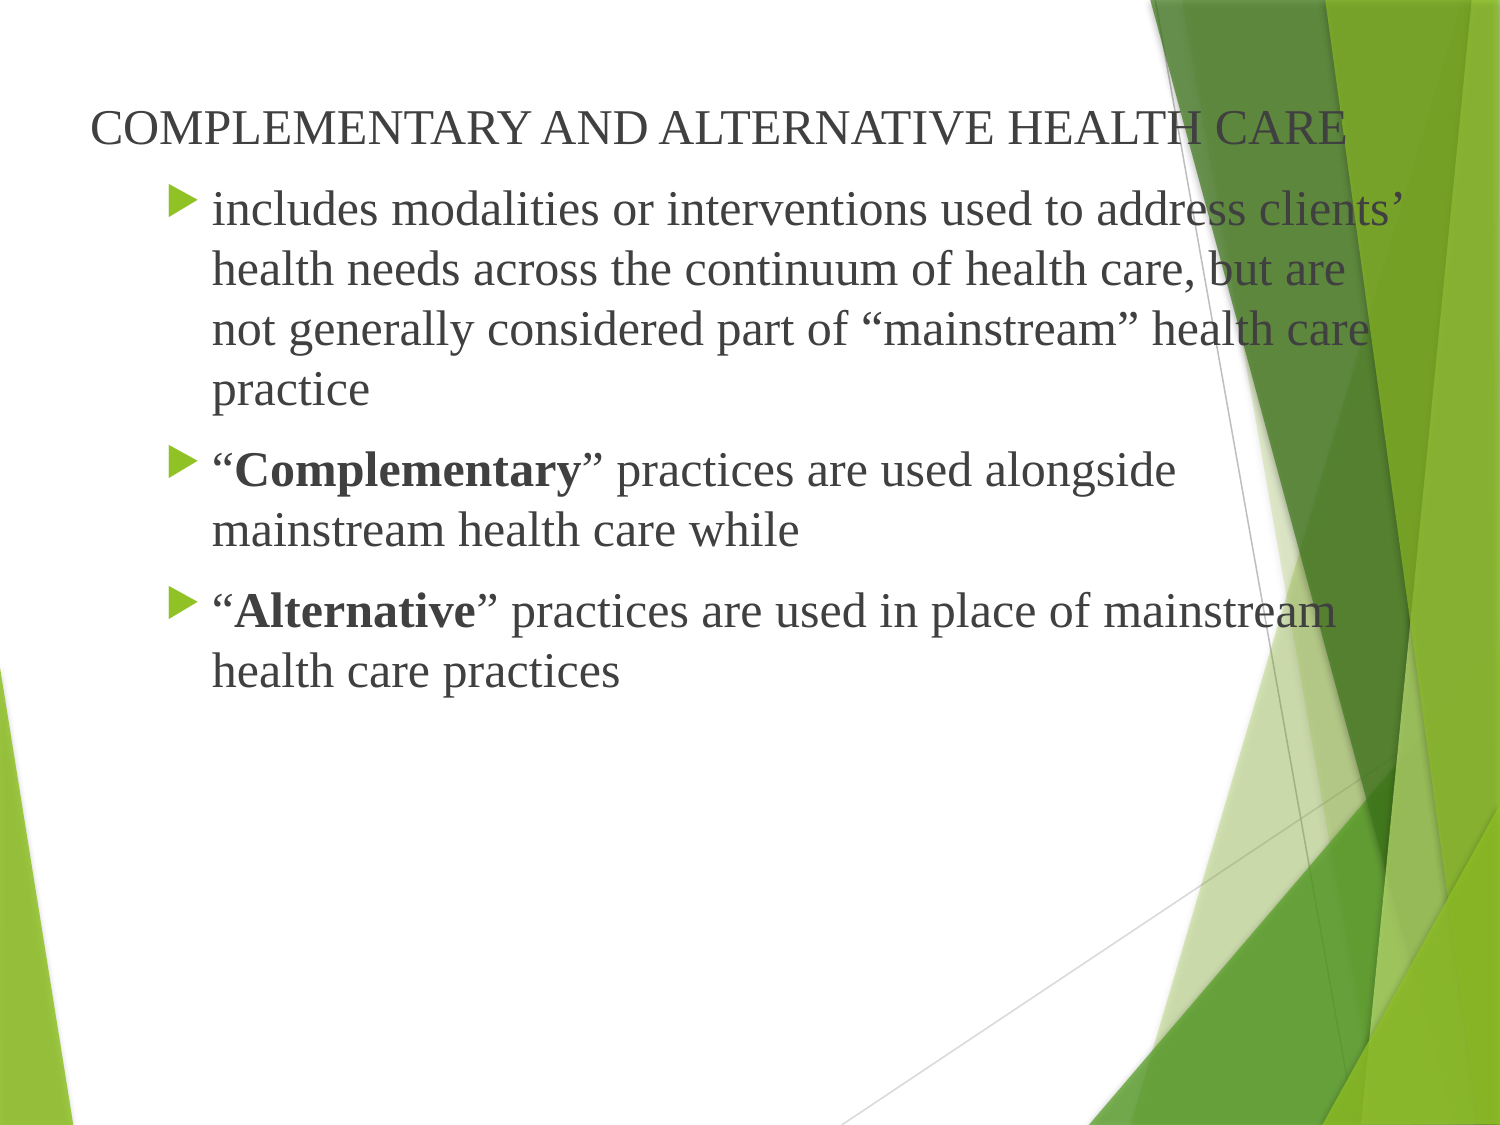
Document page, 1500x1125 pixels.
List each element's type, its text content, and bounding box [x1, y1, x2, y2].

list COMPLEMENTARY AND ALTERNATIVE HEALTH CARE includes modalities or interventions used to address clients’ health needs across the continuum of health care, but are not generally considered part of “mainstream” health care practice “Complementary” practices are used alongside mainstream health care while “Alternative” practices are used in place of mainstream health care practices [75, 87, 1425, 1005]
